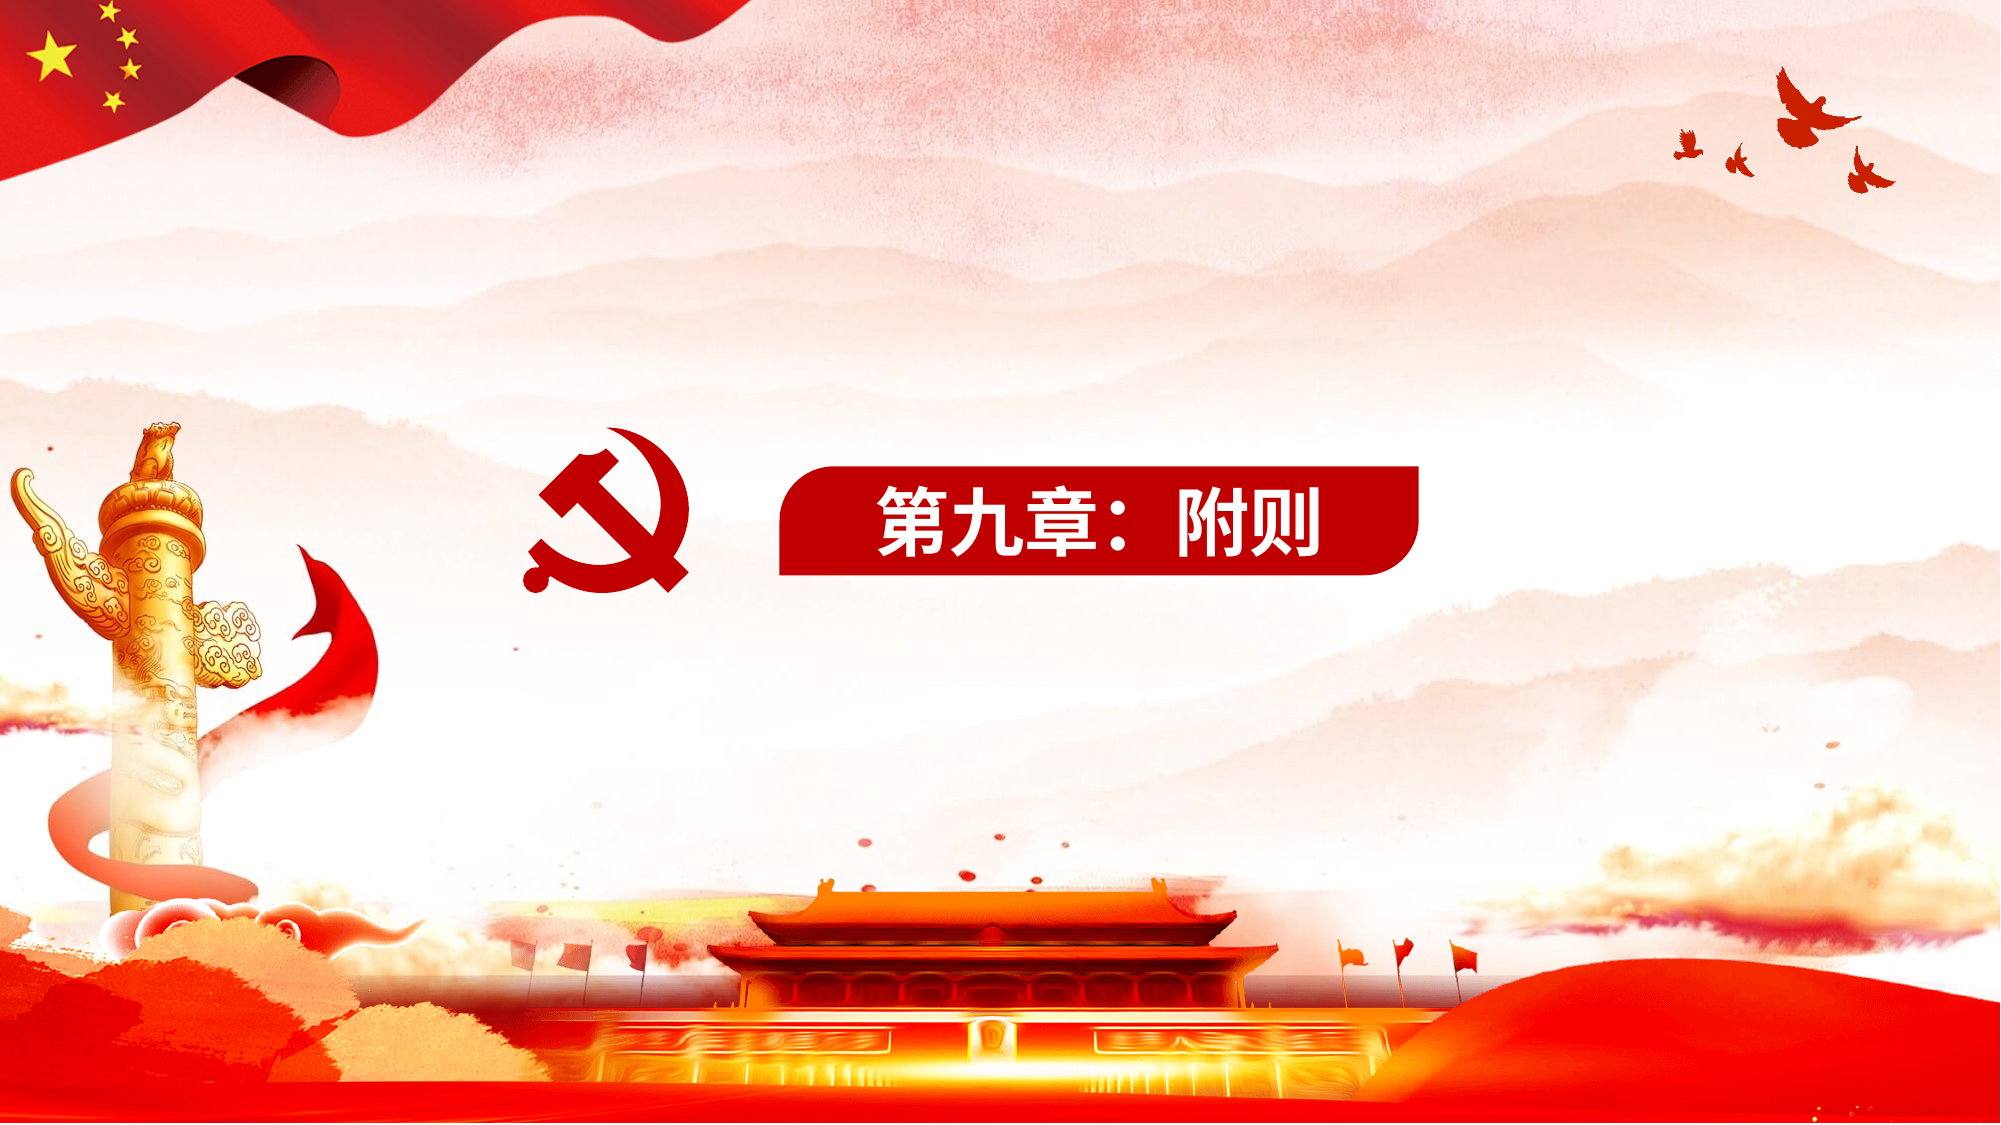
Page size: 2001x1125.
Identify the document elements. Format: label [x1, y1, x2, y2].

picture [0, 0, 2001, 1125]
text_box [726, 446, 1472, 596]
